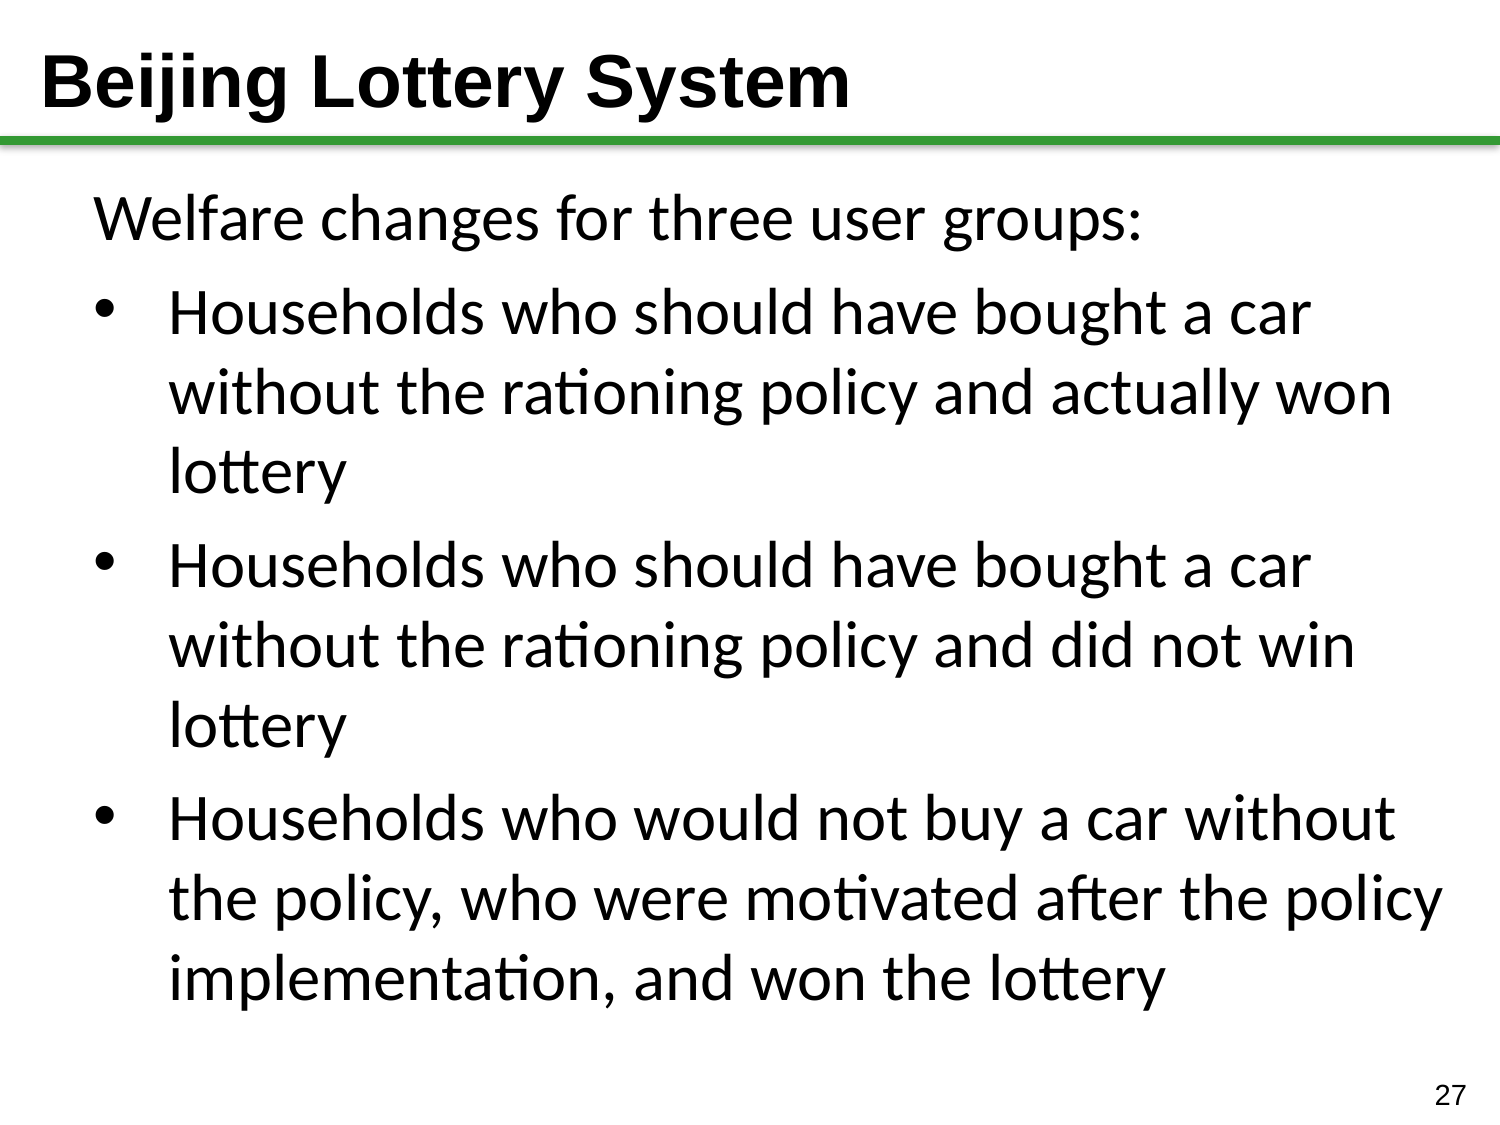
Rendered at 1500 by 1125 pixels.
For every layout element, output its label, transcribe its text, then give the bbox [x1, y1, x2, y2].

title Beijing Lottery System [25, 18, 1483, 134]
slide_number 27 [1390, 1063, 1482, 1124]
text_box [0, 136, 1500, 145]
subtitle Welfare changes for three user groups: Households who should have bought a car without the rationing policy and actually won lottery Households who should have bought a car without the rationing policy and did not win lottery Households who would not buy a car without the policy, who were motivated after the policy implementation, and won the lottery [78, 166, 1483, 945]
